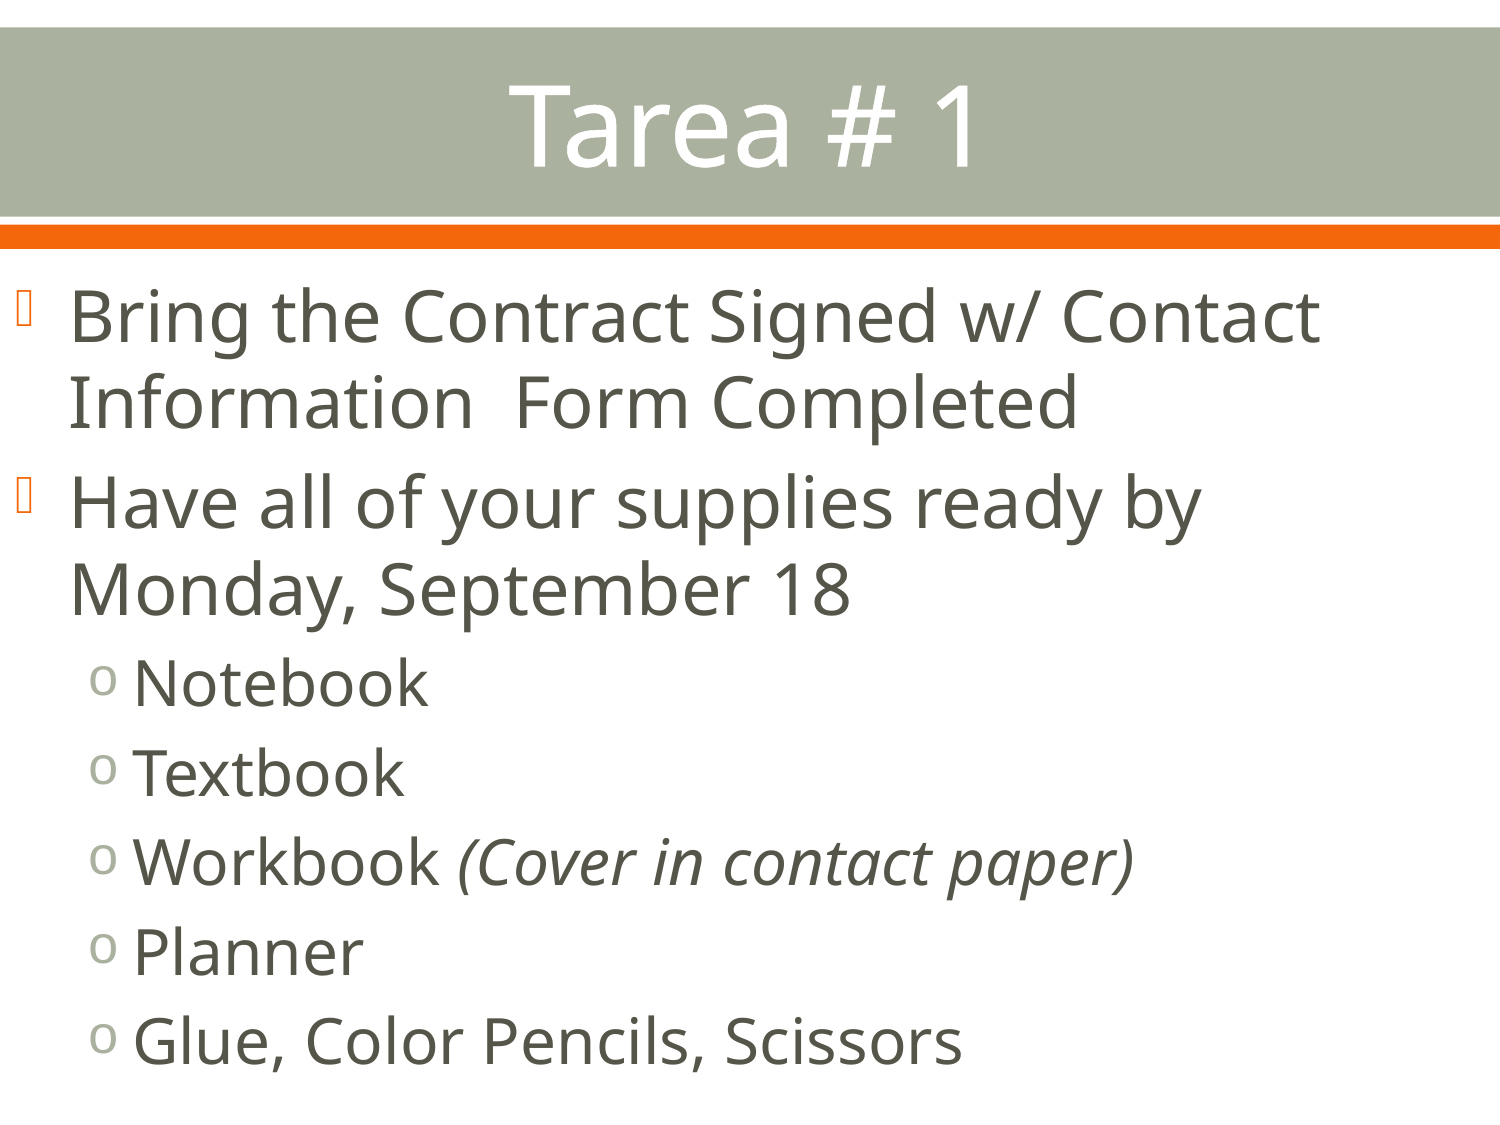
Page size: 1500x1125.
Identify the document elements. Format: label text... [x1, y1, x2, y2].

title Tarea # 1 [75, 29, 1425, 213]
list Bring the Contract Signed w/ Contact Information Form Completed Have all of your supplies ready by Monday, September 18 Notebook Textbook Workbook (Cover in contact paper) Planner Glue, Color Pencils, Scissors [0, 262, 1475, 1088]
